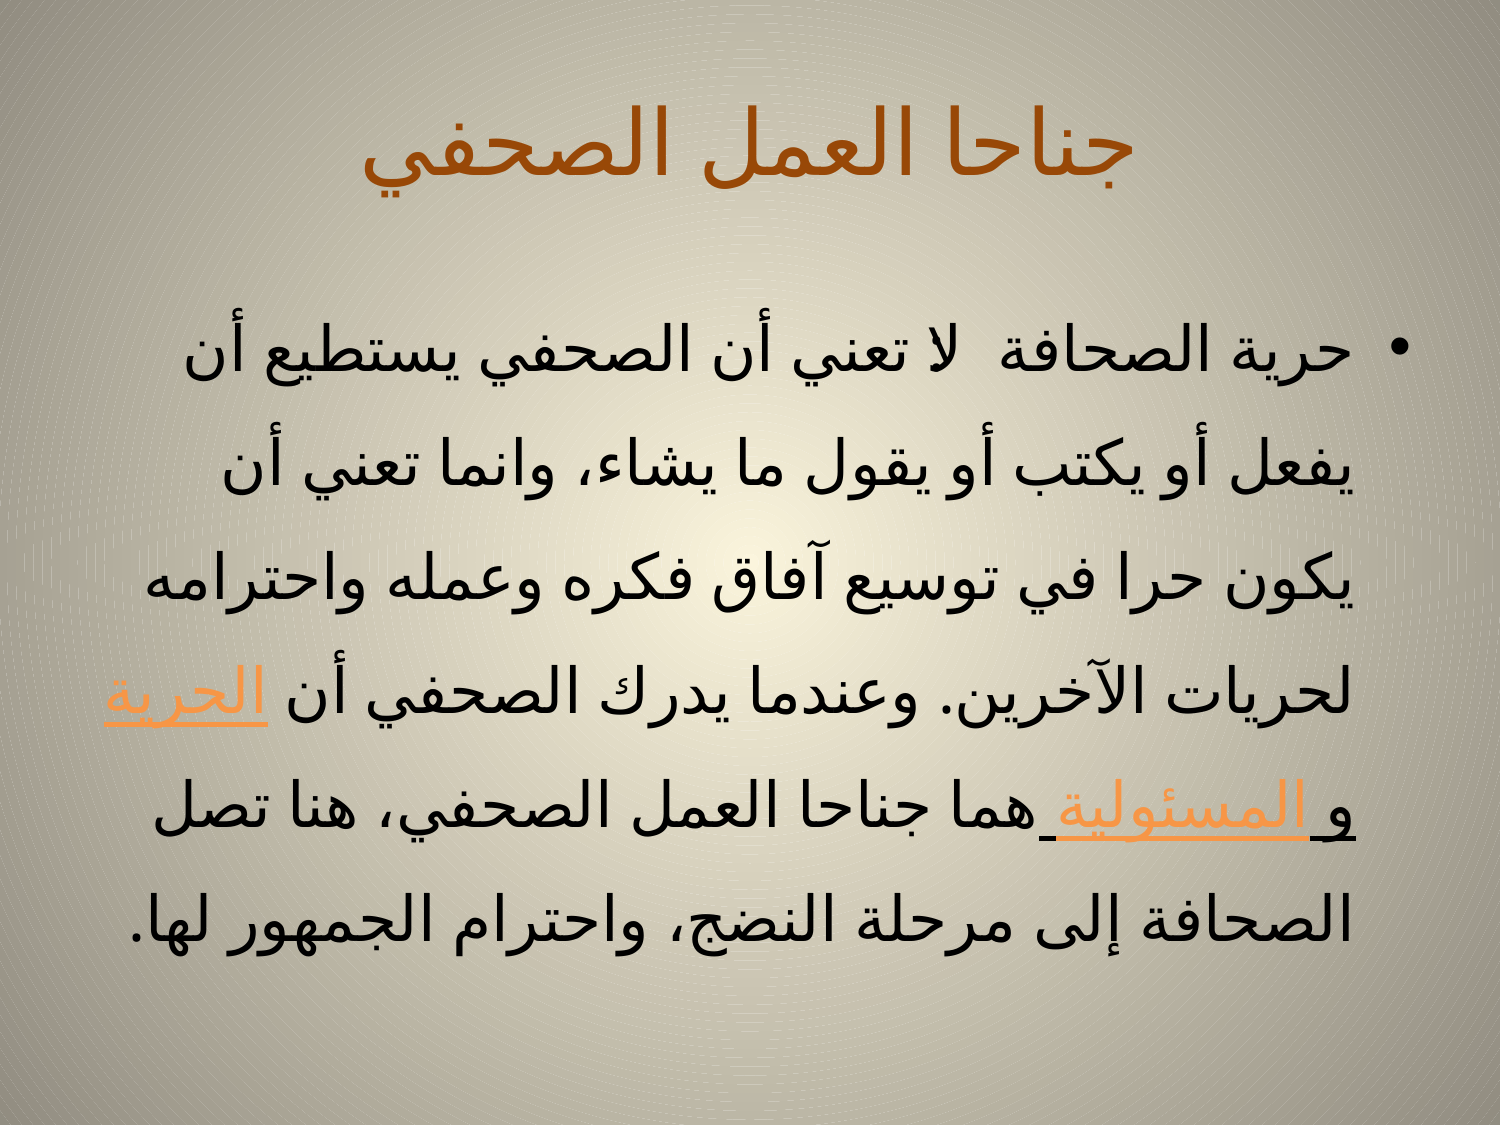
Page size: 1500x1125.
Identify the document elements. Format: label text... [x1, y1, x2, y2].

title جناحا العمل الصحفي [75, 45, 1425, 233]
list حرية الصحافة :لا تعني أن الصحفي يستطيع أن يفعل أو يكتب أو يقول ما يشاء، وانما تعني أن يكون حرا في توسيع آفاق فكره وعمله واحترامه لحريات الآخرين. وعندما يدرك الصحفي أن الحرية و المسئولية هما جناحا العمل الصحفي، هنا تصل الصحافة إلى مرحلة النضج، واحترام الجمهور لها. [75, 262, 1425, 1005]
